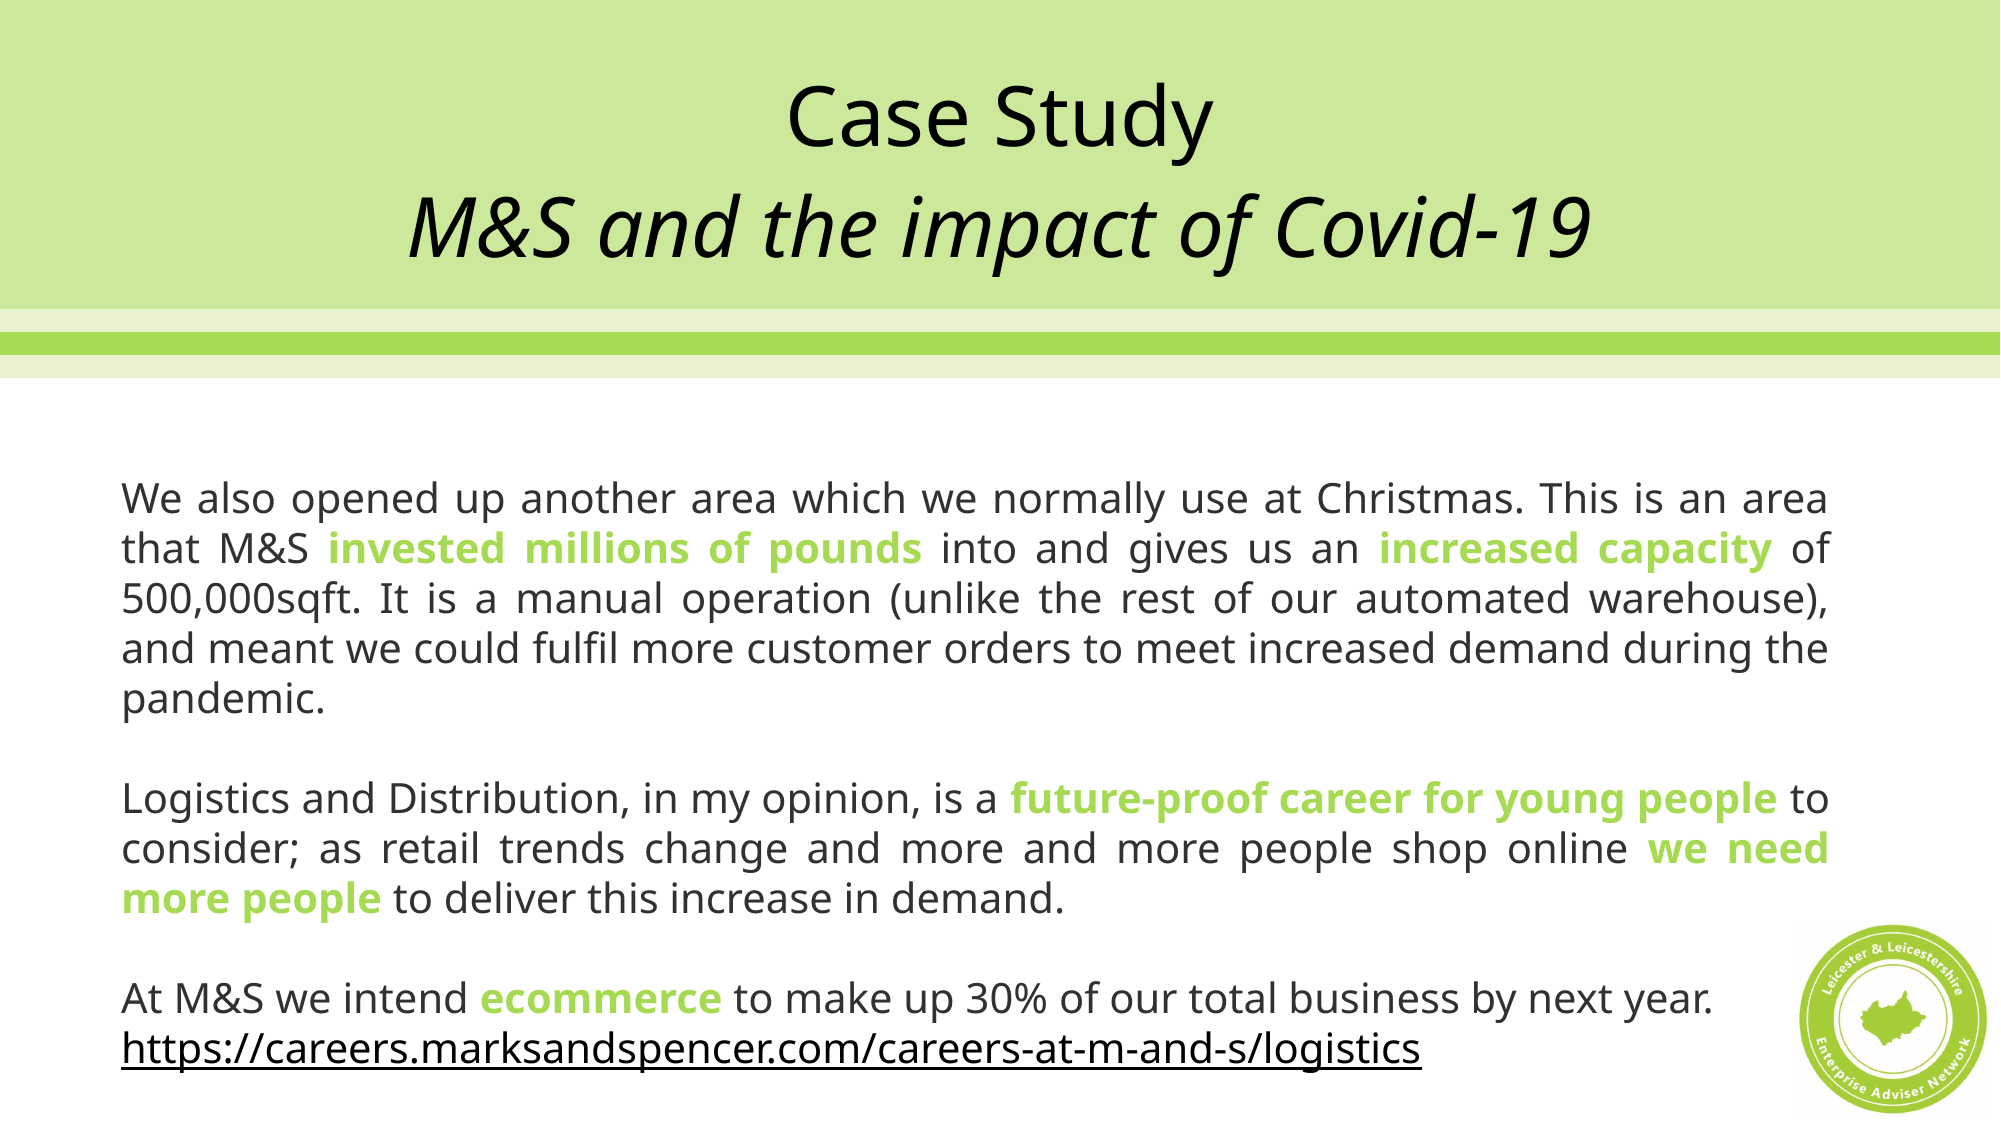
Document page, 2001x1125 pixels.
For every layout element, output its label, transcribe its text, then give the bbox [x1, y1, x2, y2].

text_box We also opened up another area which we normally use at Christmas. This is an area that M&S invested millions of pounds into and gives us an increased capacity of 500,000sqft. It is a manual operation (unlike the rest of our automated warehouse), and meant we could fulfil more customer orders to meet increased demand during the pandemic. Logistics and Distribution, in my opinion, is a future-proof career for young people to consider; as retail trends change and more and more people shop online we need more people to deliver this increase in demand. At M&S we intend ecommerce to make up 30% of our total business by next year. https://careers.marksandspencer.com/careers-at-m-and-s/logistics [106, 464, 1845, 1087]
text_box [0, 351, 2000, 355]
text_box Case Study M&S and the impact of Covid-19 [0, 0, 2000, 351]
text_box [0, 355, 2000, 378]
picture [1799, 920, 1990, 1117]
